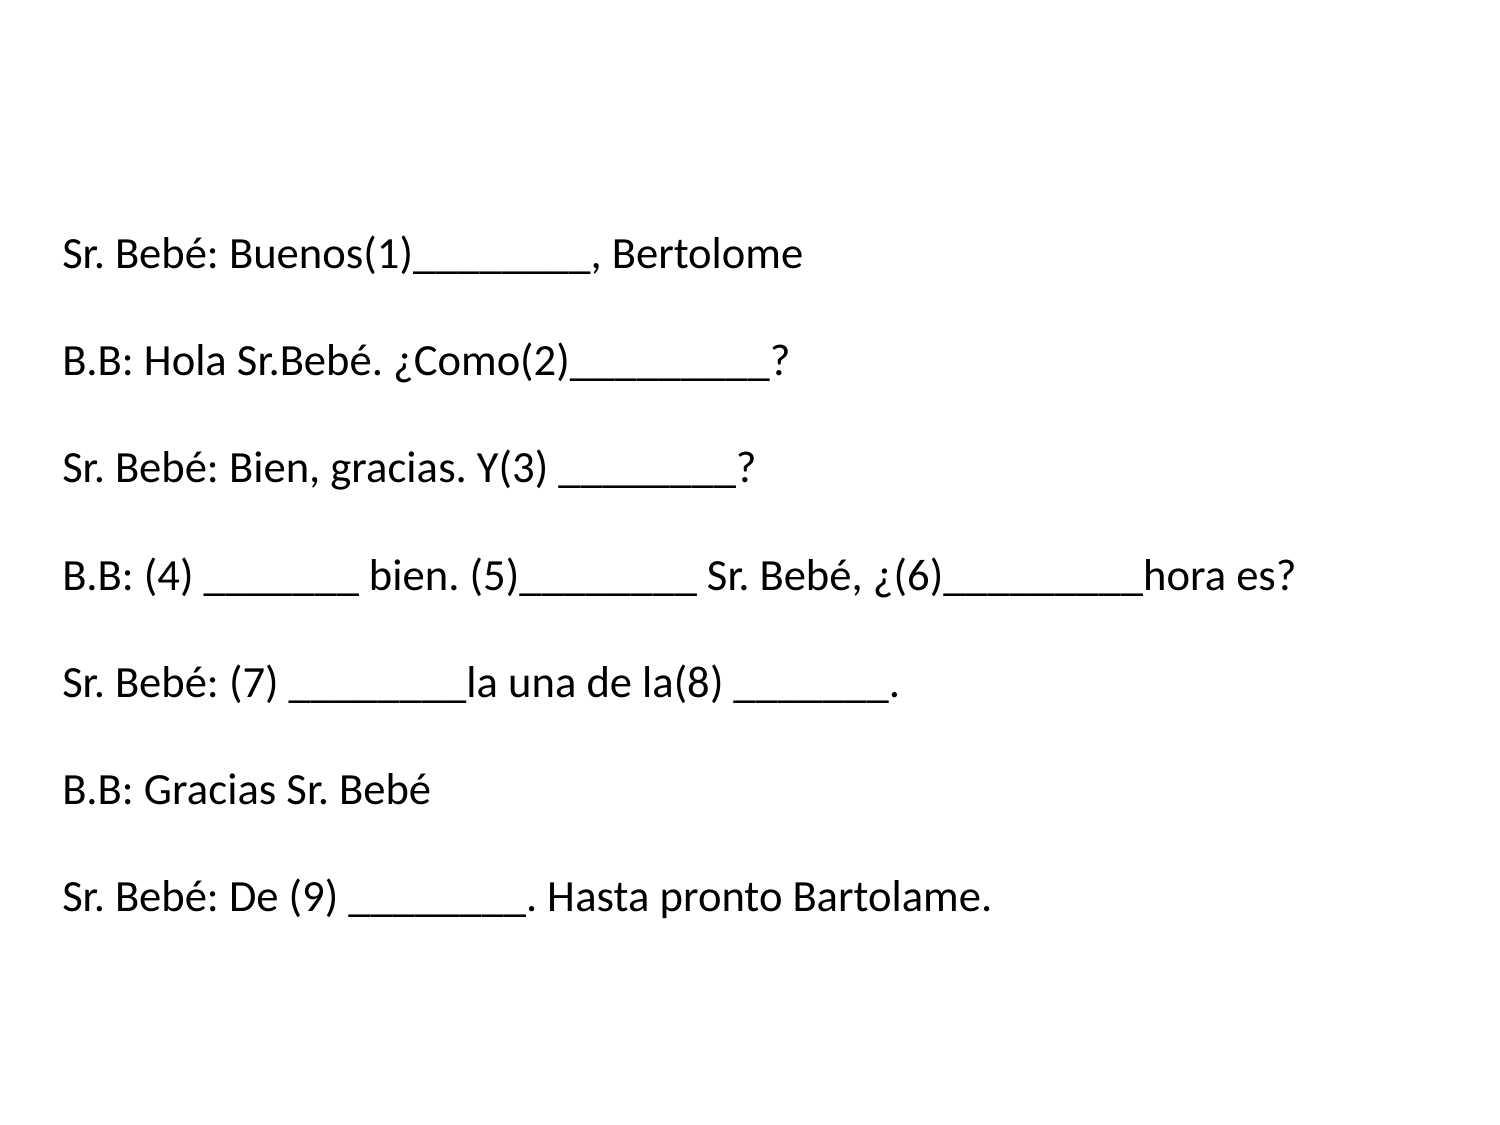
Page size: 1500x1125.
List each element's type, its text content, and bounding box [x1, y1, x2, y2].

title Sr. Bebé: Buenos(1)________, Bertolome B.B: Hola Sr.Bebé. ¿Como(2)_________? Sr. Bebé: Bien, gracias. Y(3) ________? B.B: (4) _______ bien. (5)________ Sr. Bebé, ¿(6)_________hora es? Sr. Bebé: (7) ________la una de la(8) _______. B.B: Gracias Sr. Bebé Sr. Bebé: De (9) ________. Hasta pronto Bartolame. [47, 31, 1398, 1125]
